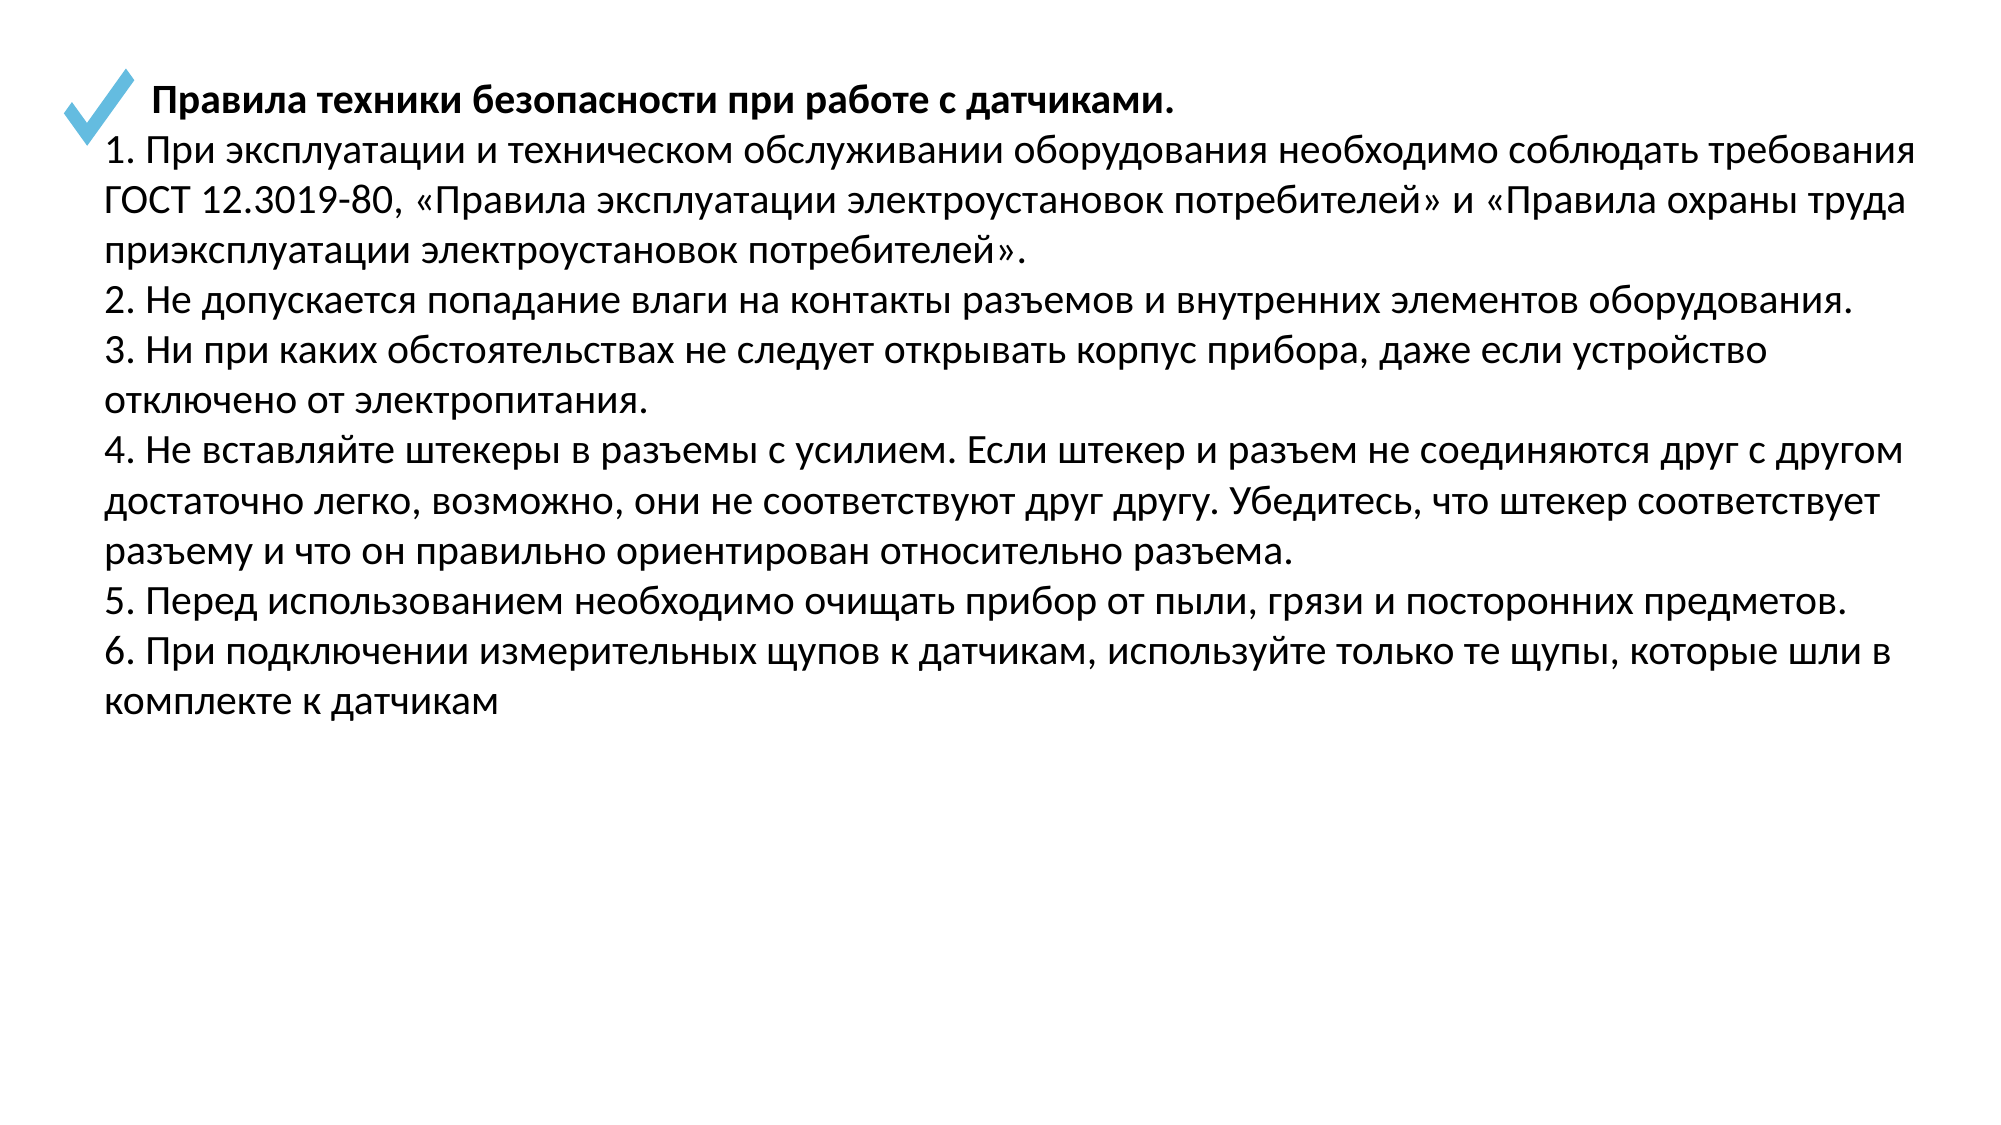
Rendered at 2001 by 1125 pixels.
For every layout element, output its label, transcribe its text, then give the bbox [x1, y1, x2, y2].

text_box Правила техники безопасности при работе с датчиками. 1. При эксплуатации и техническом обслуживании оборудования необходимо соблюдать требования ГОСТ 12.3019-80, «Правила эксплуатации электроустановок потребителей» и «Правила охраны труда приэксплуатации электроустановок потребителей». 2. Не допускается попадание влаги на контакты разъемов и внутренних элементов оборудования. 3. Ни при каких обстоятельствах не следует открывать корпус прибора, даже если устройство отключено от электропитания. 4. Не вставляйте штекеры в разъемы с усилием. Если штекер и разъем не соединяются друг с другом достаточно легко, возможно, они не соответствуют друг другу. Убедитесь, что штекер соответствует разъему и что он правильно ориентирован относительно разъема. 5. Перед использованием необходимо очищать прибор от пыли, грязи и посторонних предметов. 6. При подключении измерительных щупов к датчикам, используйте только те щупы, которые шли в комплекте к датчикам [89, 64, 1946, 780]
text_box [62, 100, 89, 148]
